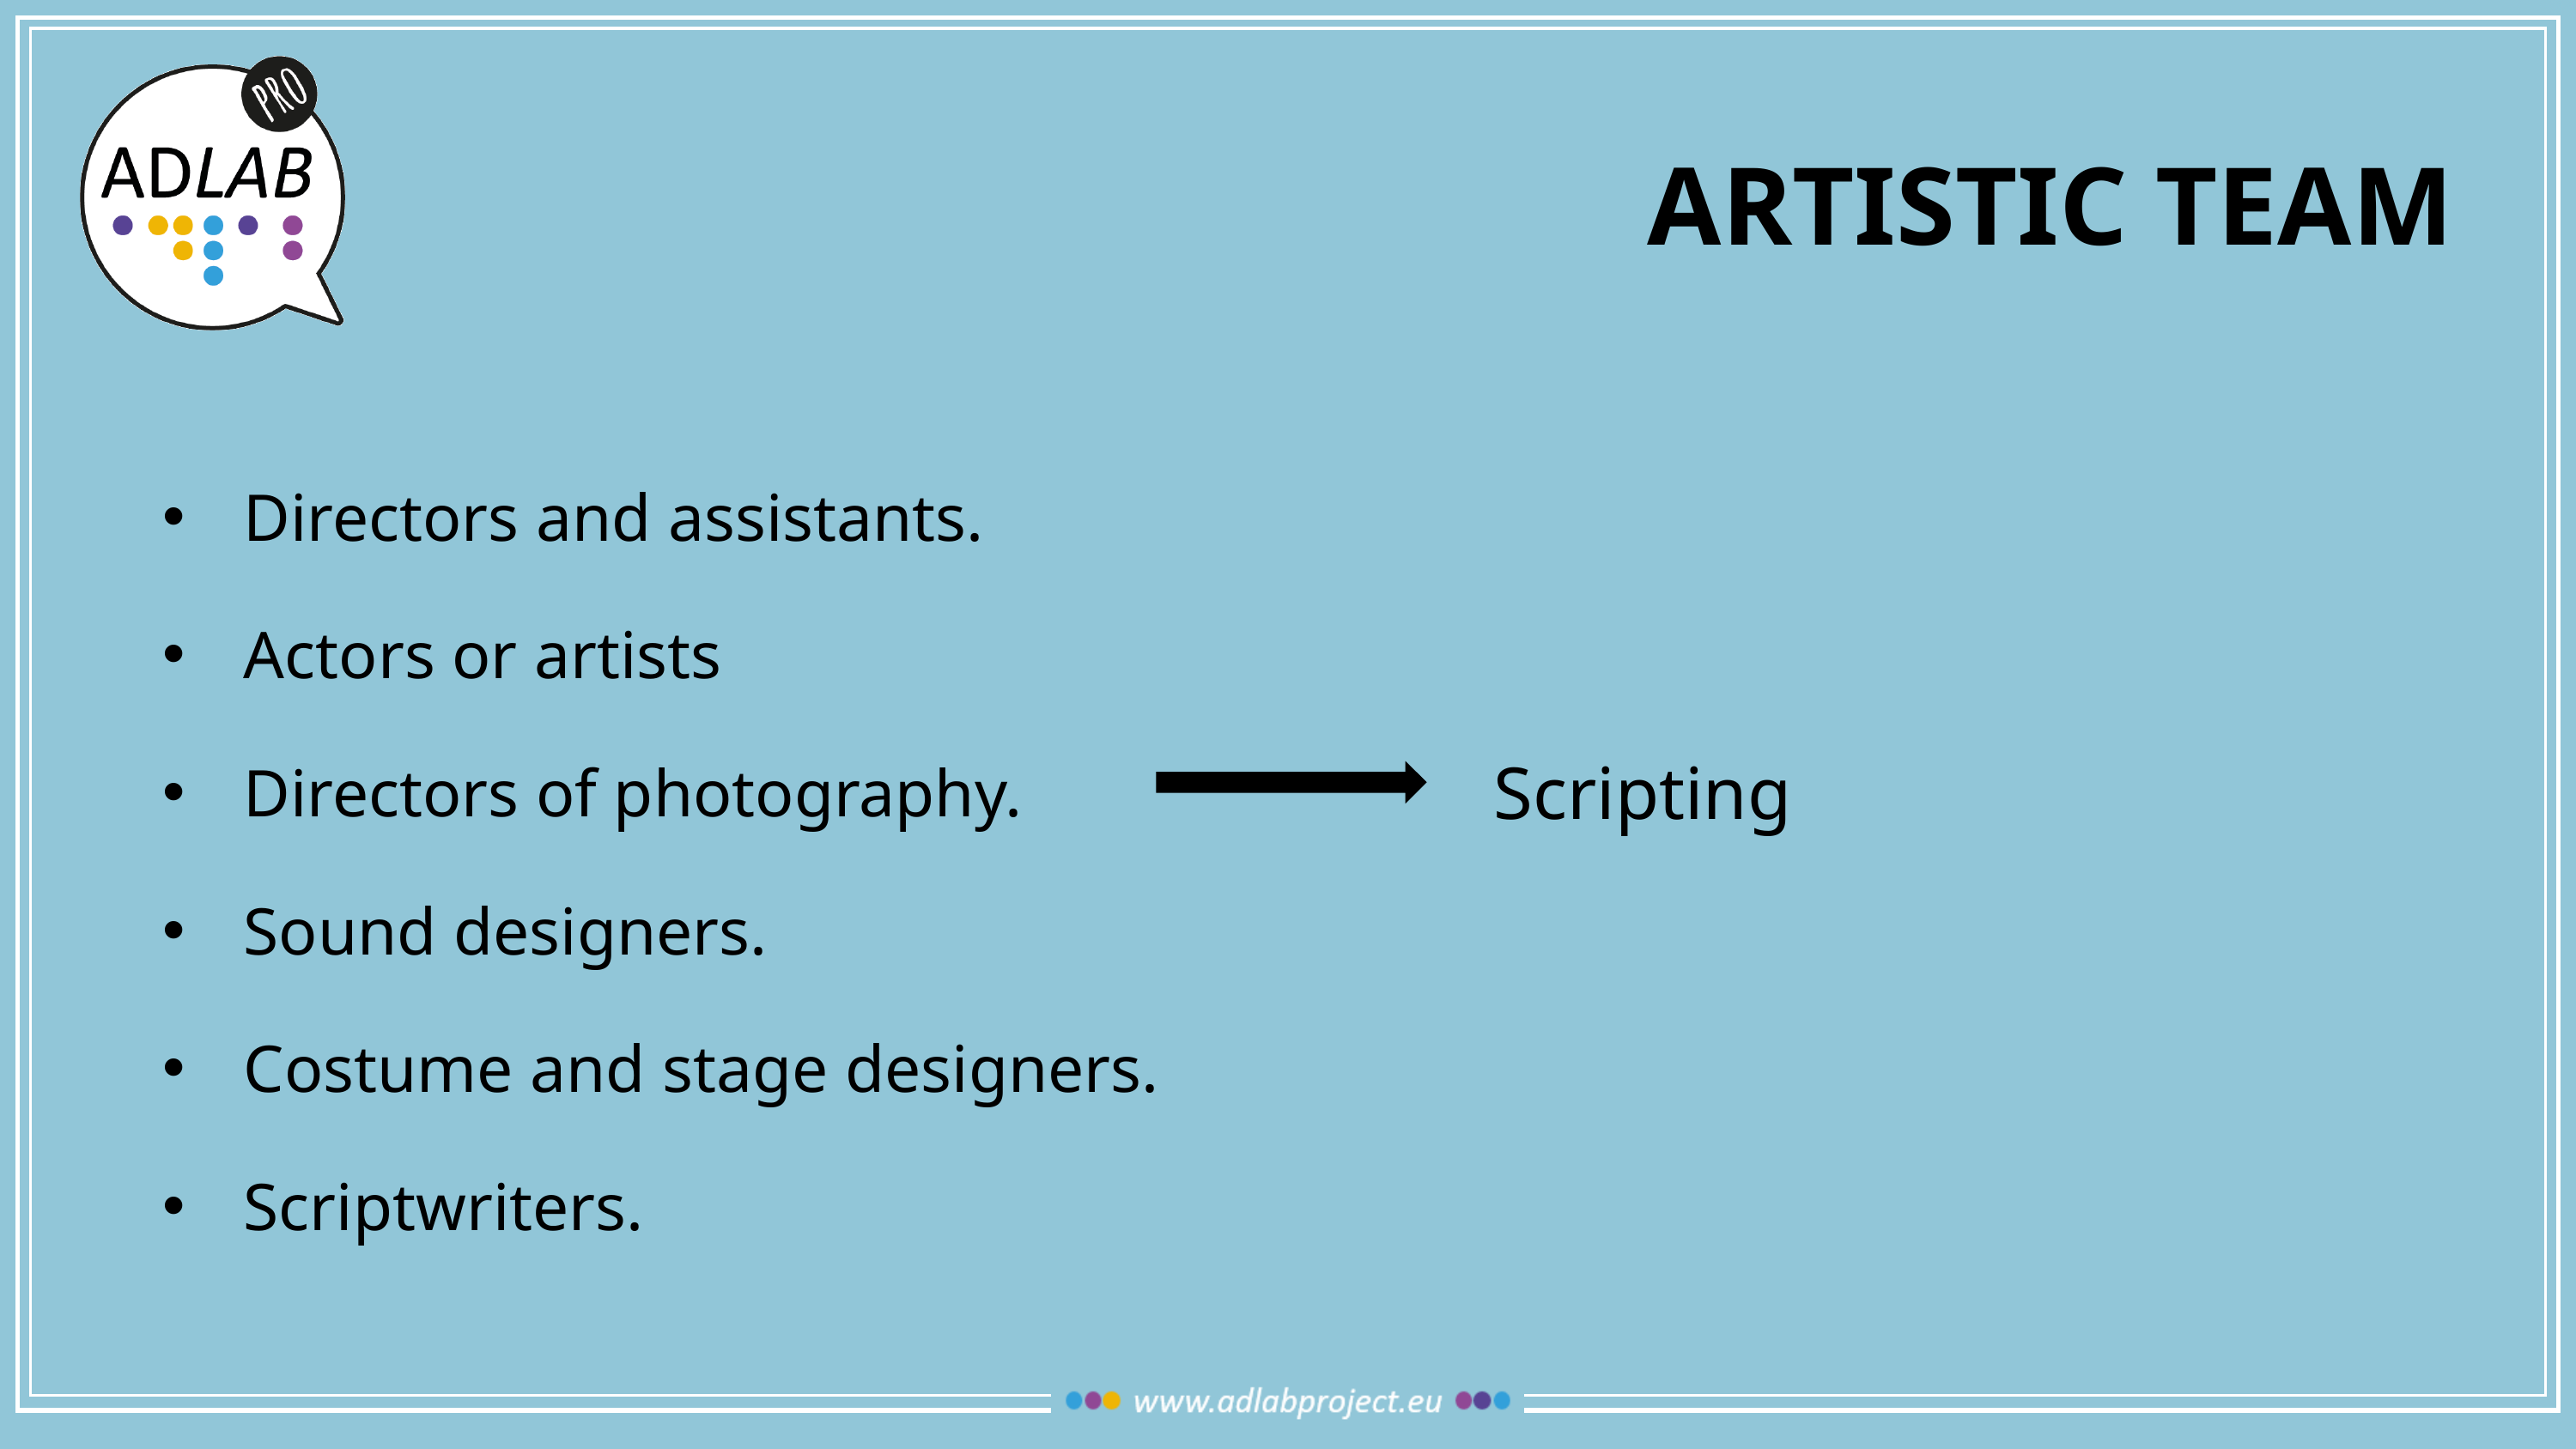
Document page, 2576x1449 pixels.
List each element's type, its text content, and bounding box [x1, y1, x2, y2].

title ARTISTIC TEAM [384, 70, 2467, 351]
text_box Scripting [1480, 699, 2543, 984]
picture [72, 49, 353, 330]
picture [1051, 1378, 1524, 1429]
list Directors and assistants. Actors or artists Directors of photography. Sound designers. Costume and stage designers. Scriptwriters. [150, 431, 1212, 1327]
text_box [1157, 763, 1426, 802]
